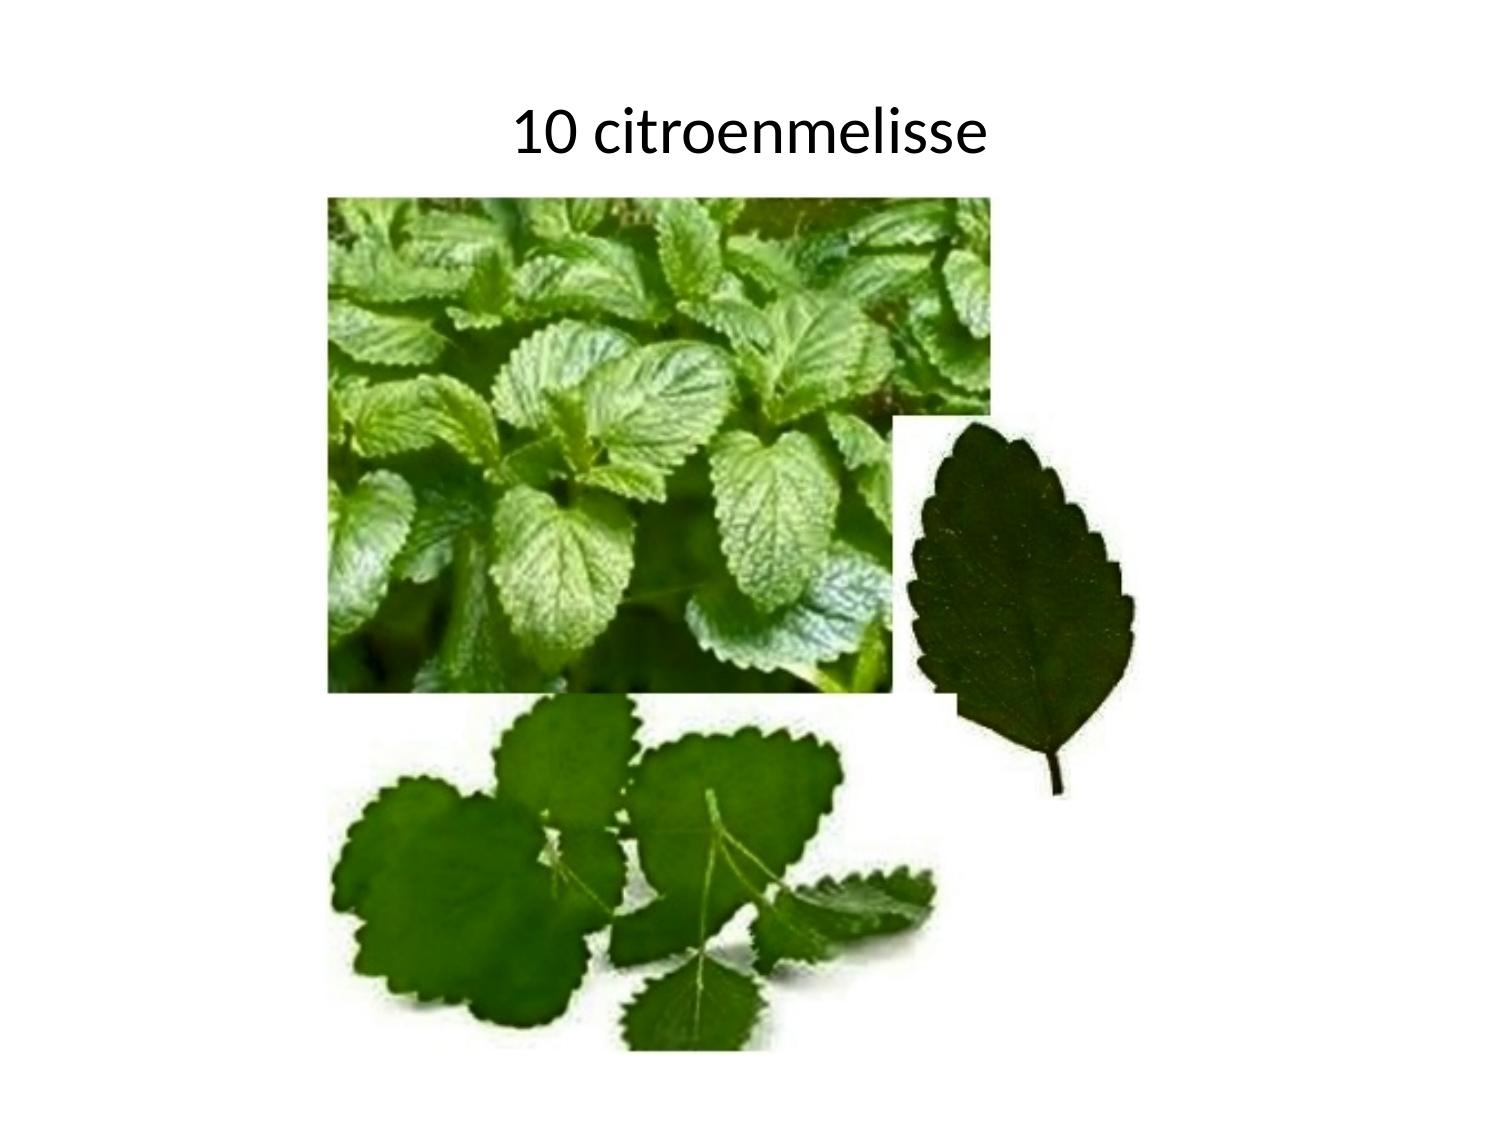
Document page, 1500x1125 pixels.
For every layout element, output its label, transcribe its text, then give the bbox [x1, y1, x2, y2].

title 10 citroenmelisse [112, 78, 1388, 256]
picture [324, 195, 1140, 1054]
